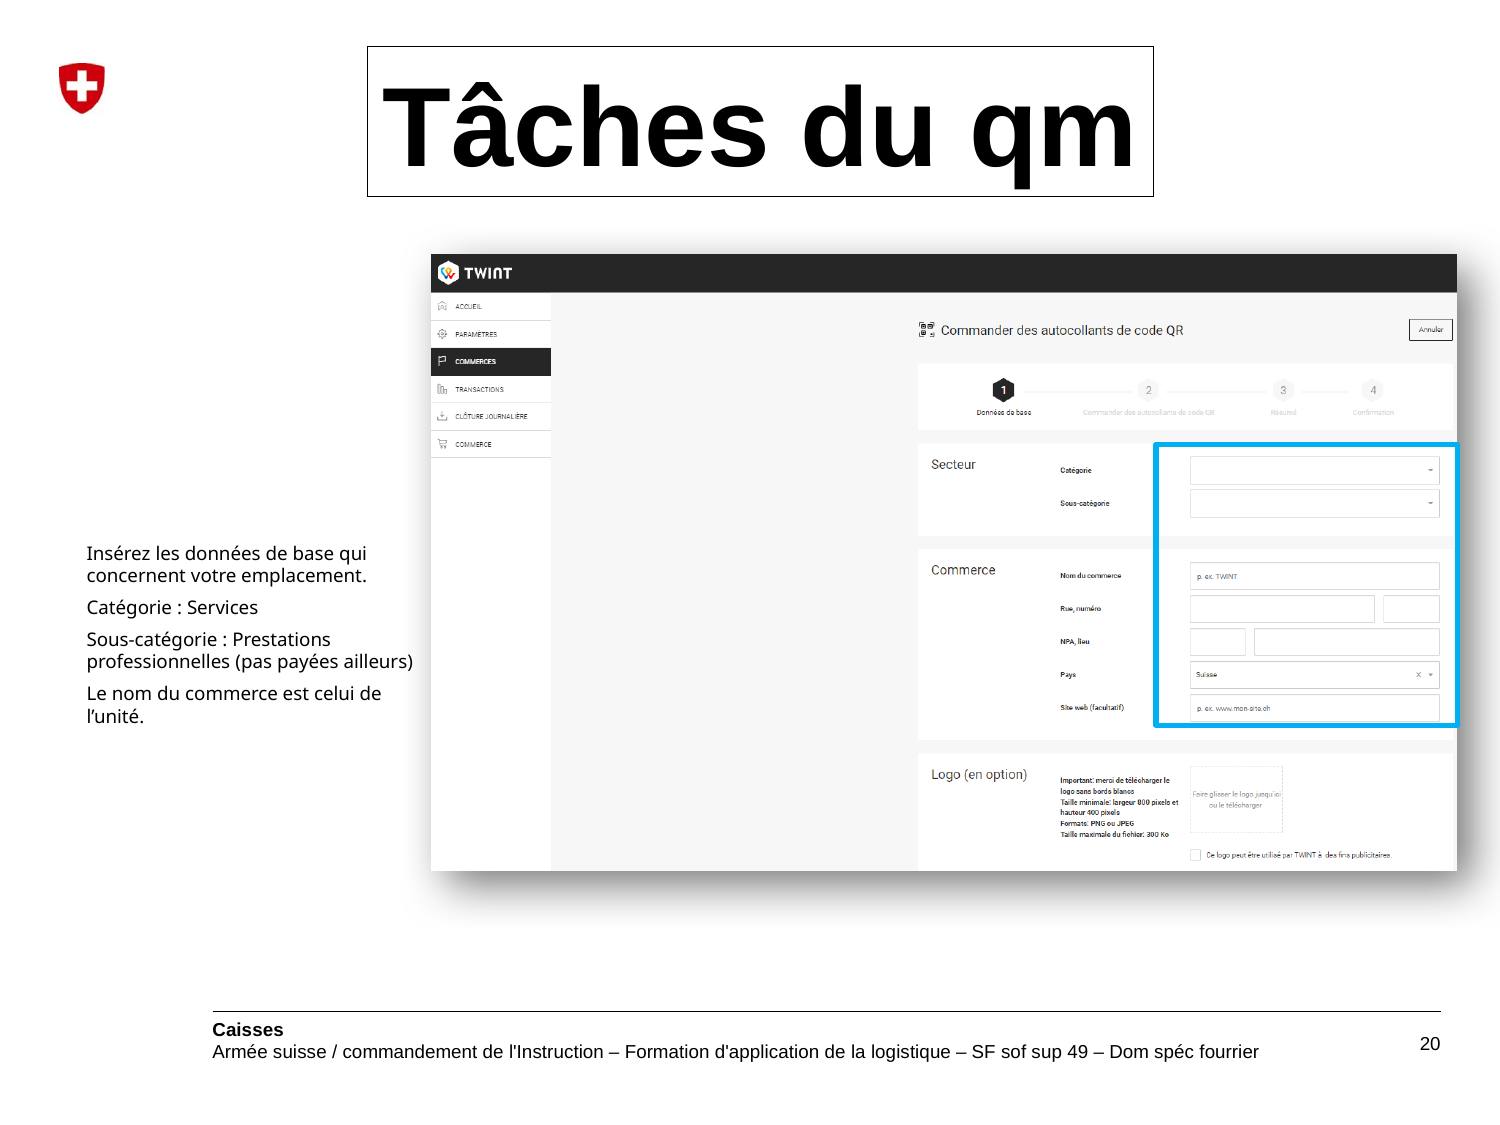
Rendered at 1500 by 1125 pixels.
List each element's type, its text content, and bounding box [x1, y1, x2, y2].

picture [1160, 448, 1454, 722]
text_box Insérez les données de base qui concernent votre emplacement. Catégorie : Services Sous-catégorie : Prestations professionnelles (pas payées ailleurs) Le nom du commerce est celui de l’unité. [71, 534, 413, 767]
picture [430, 254, 1457, 871]
text_box Tâches du qm [367, 46, 1154, 197]
picture [59, 63, 105, 114]
